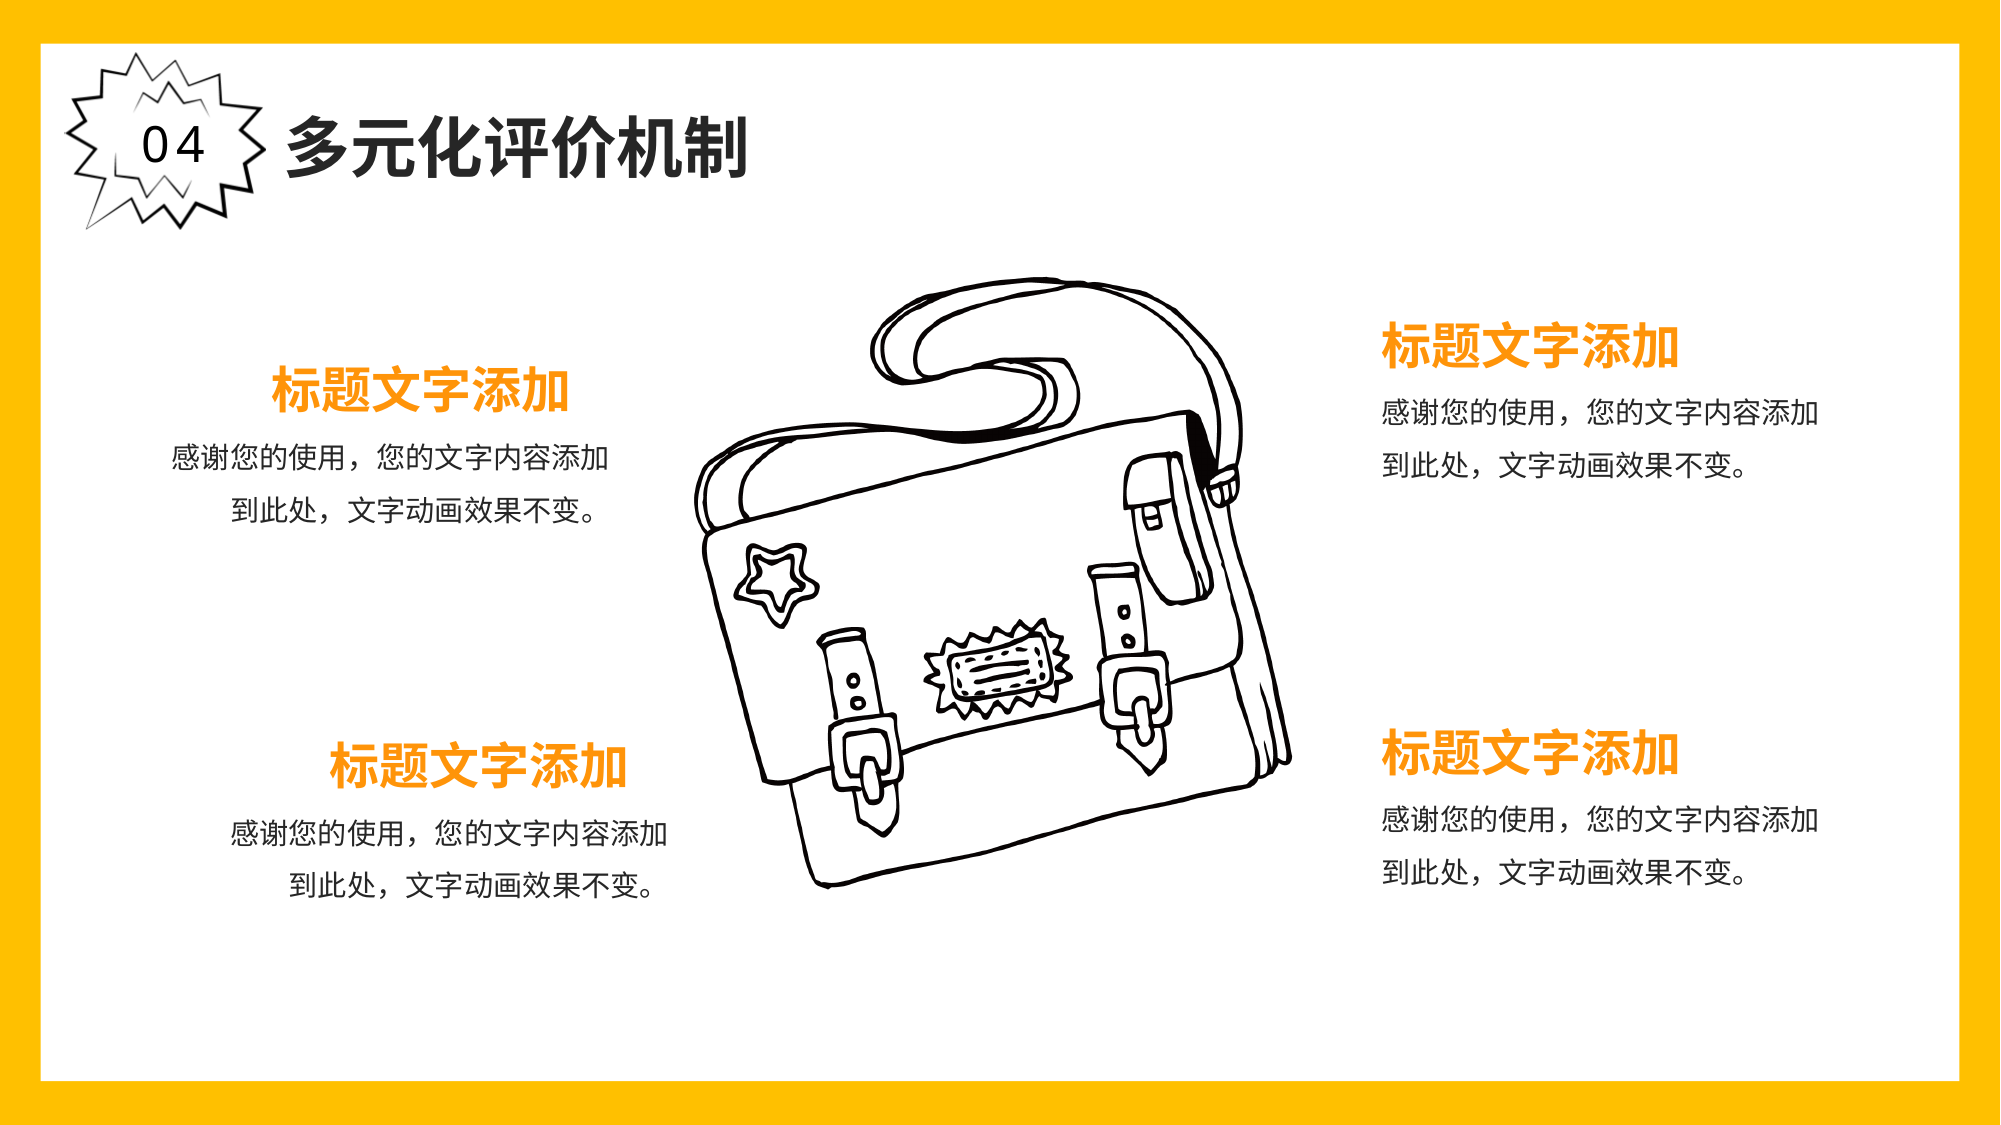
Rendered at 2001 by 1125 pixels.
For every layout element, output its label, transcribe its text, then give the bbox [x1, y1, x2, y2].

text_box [202, 727, 684, 912]
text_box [64, 52, 275, 230]
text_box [1366, 713, 1849, 898]
text_box 多元化评价机制 [275, 98, 852, 193]
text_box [1366, 306, 1849, 492]
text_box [143, 351, 626, 536]
picture [666, 256, 1320, 910]
